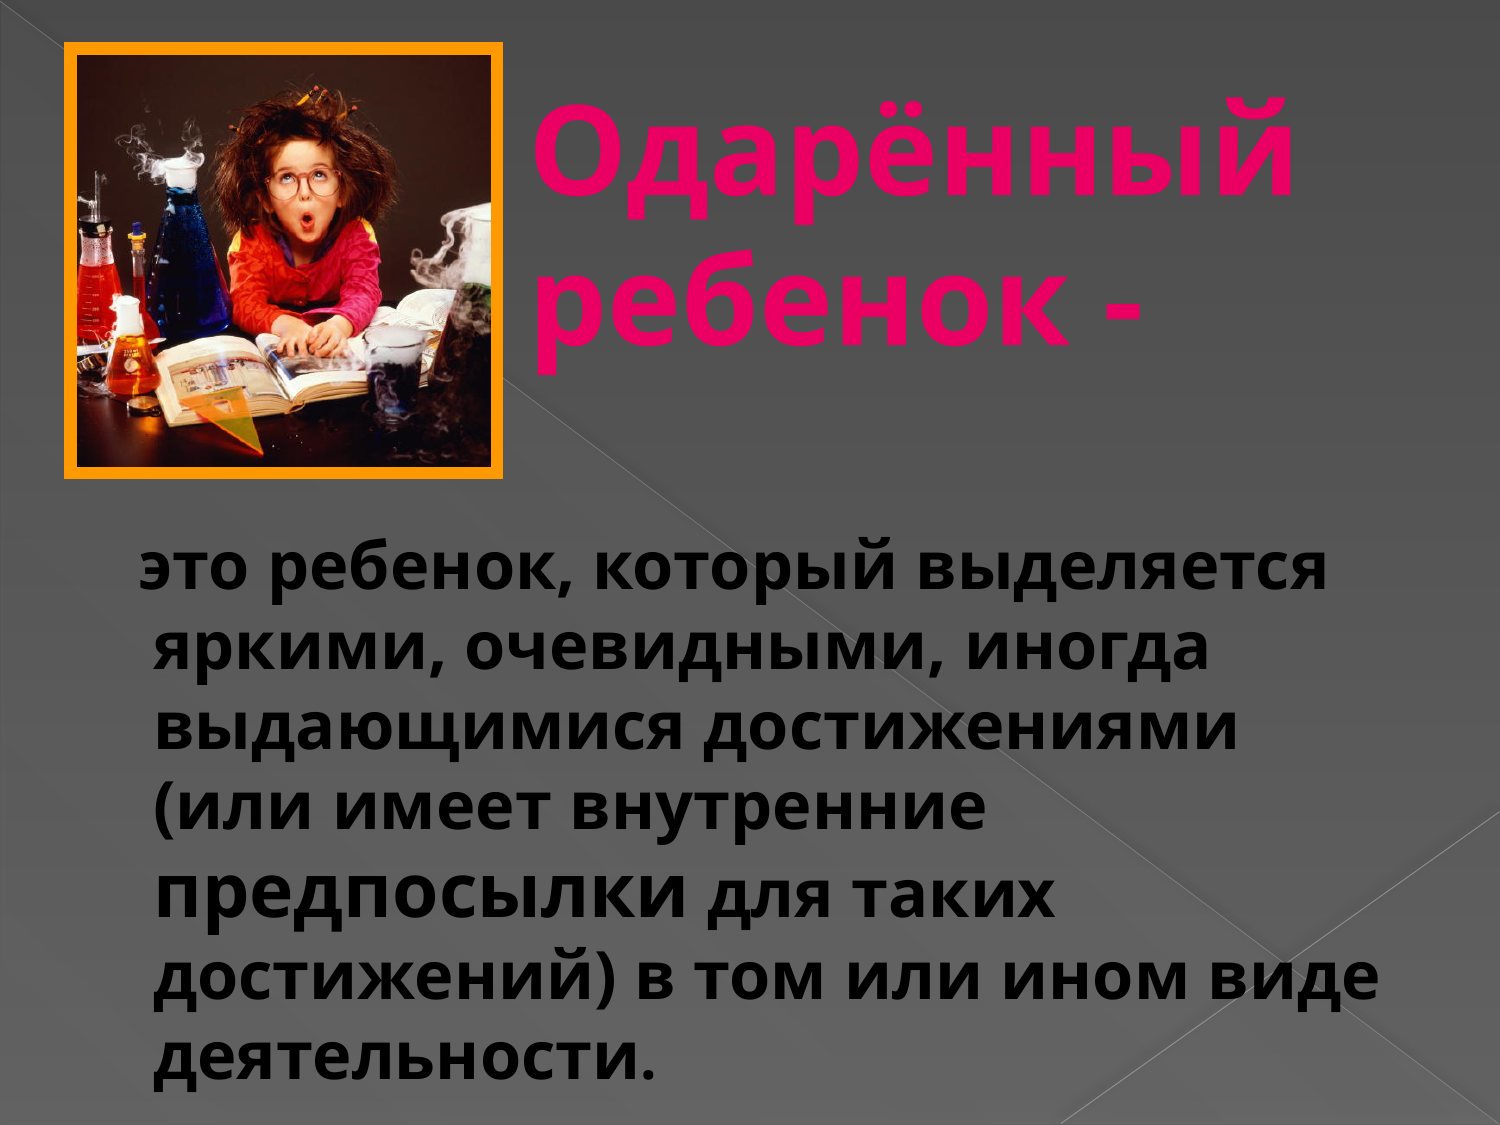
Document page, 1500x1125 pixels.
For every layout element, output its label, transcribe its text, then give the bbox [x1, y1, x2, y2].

text_box Одарённый ребенок - [513, 62, 1412, 378]
picture [76, 54, 491, 468]
list это ребенок, который выделяется яркими, очевидными, иногда выдающимися достижениями (или имеет внутренние предпосылки для таких достижений) в том или ином виде деятельности. [64, 515, 1415, 1032]
